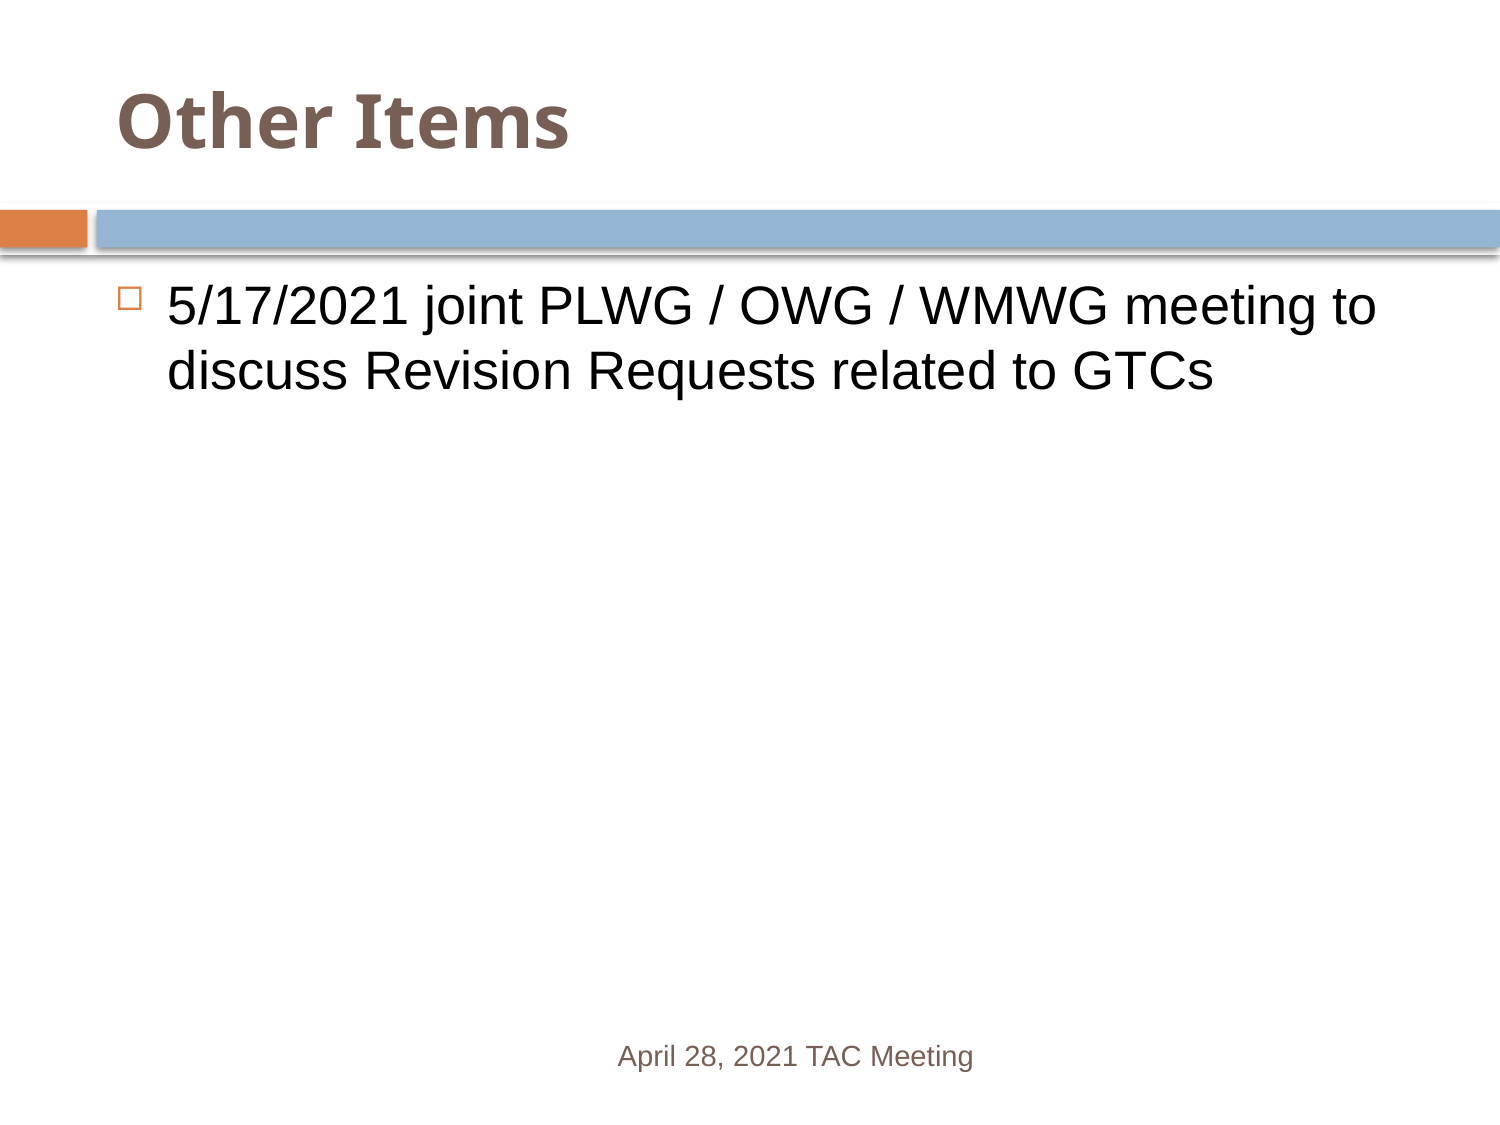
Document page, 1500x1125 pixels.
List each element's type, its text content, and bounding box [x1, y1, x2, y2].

list 5/17/2021 joint PLWG / OWG / WMWG meeting to discuss Revision Requests related to GTCs [100, 262, 1439, 1001]
footer April 28, 2021 TAC Meeting [99, 1025, 990, 1085]
title Other Items [100, 37, 1439, 201]
